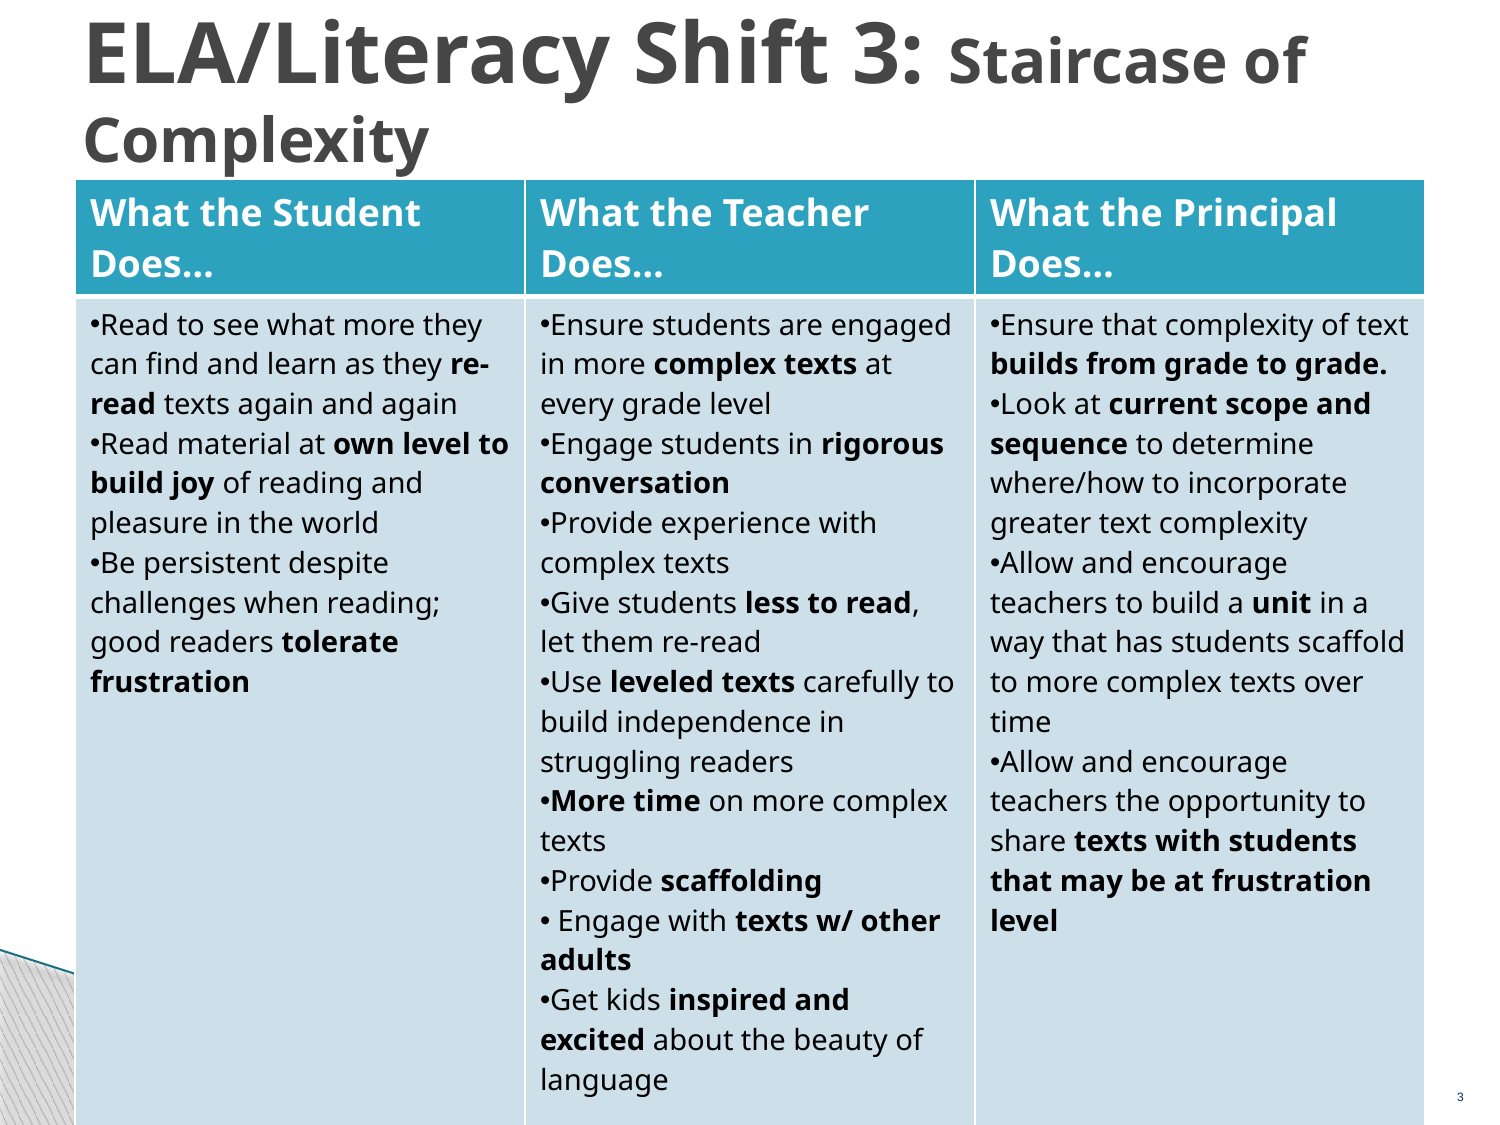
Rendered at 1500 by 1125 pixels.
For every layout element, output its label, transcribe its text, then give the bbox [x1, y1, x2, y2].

table_cell Ensure students are engaged in more complex texts at every grade level Engage students in rigorous conversation Provide experience with complex texts Give students less to read, let them re-read Use leveled texts carefully to build independence in struggling readers More time on more complex texts Provide scaffolding Engage with texts w/ other adults Get kids inspired and excited about the beauty of language [526, 299, 974, 1125]
slide_number 3 [1418, 1051, 1479, 1112]
table_cell Read to see what more they can find and learn as they re-read texts again and again Read material at own level to build joy of reading and pleasure in the world Be persistent despite challenges when reading; good readers tolerate frustration [76, 299, 524, 1125]
title ELA/Literacy Shift 3: Staircase of Complexity [67, 0, 1418, 183]
table_cell Ensure that complexity of text builds from grade to grade. Look at current scope and sequence to determine where/how to incorporate greater text complexity Allow and encourage teachers to build a unit in a way that has students scaffold to more complex texts over time Allow and encourage teachers the opportunity to share texts with students that may be at frustration level [976, 299, 1424, 1125]
table_header What the Student Does… [76, 183, 524, 294]
table_header What the Principal Does… [976, 180, 1424, 294]
table_header What the Teacher Does… [526, 183, 974, 294]
